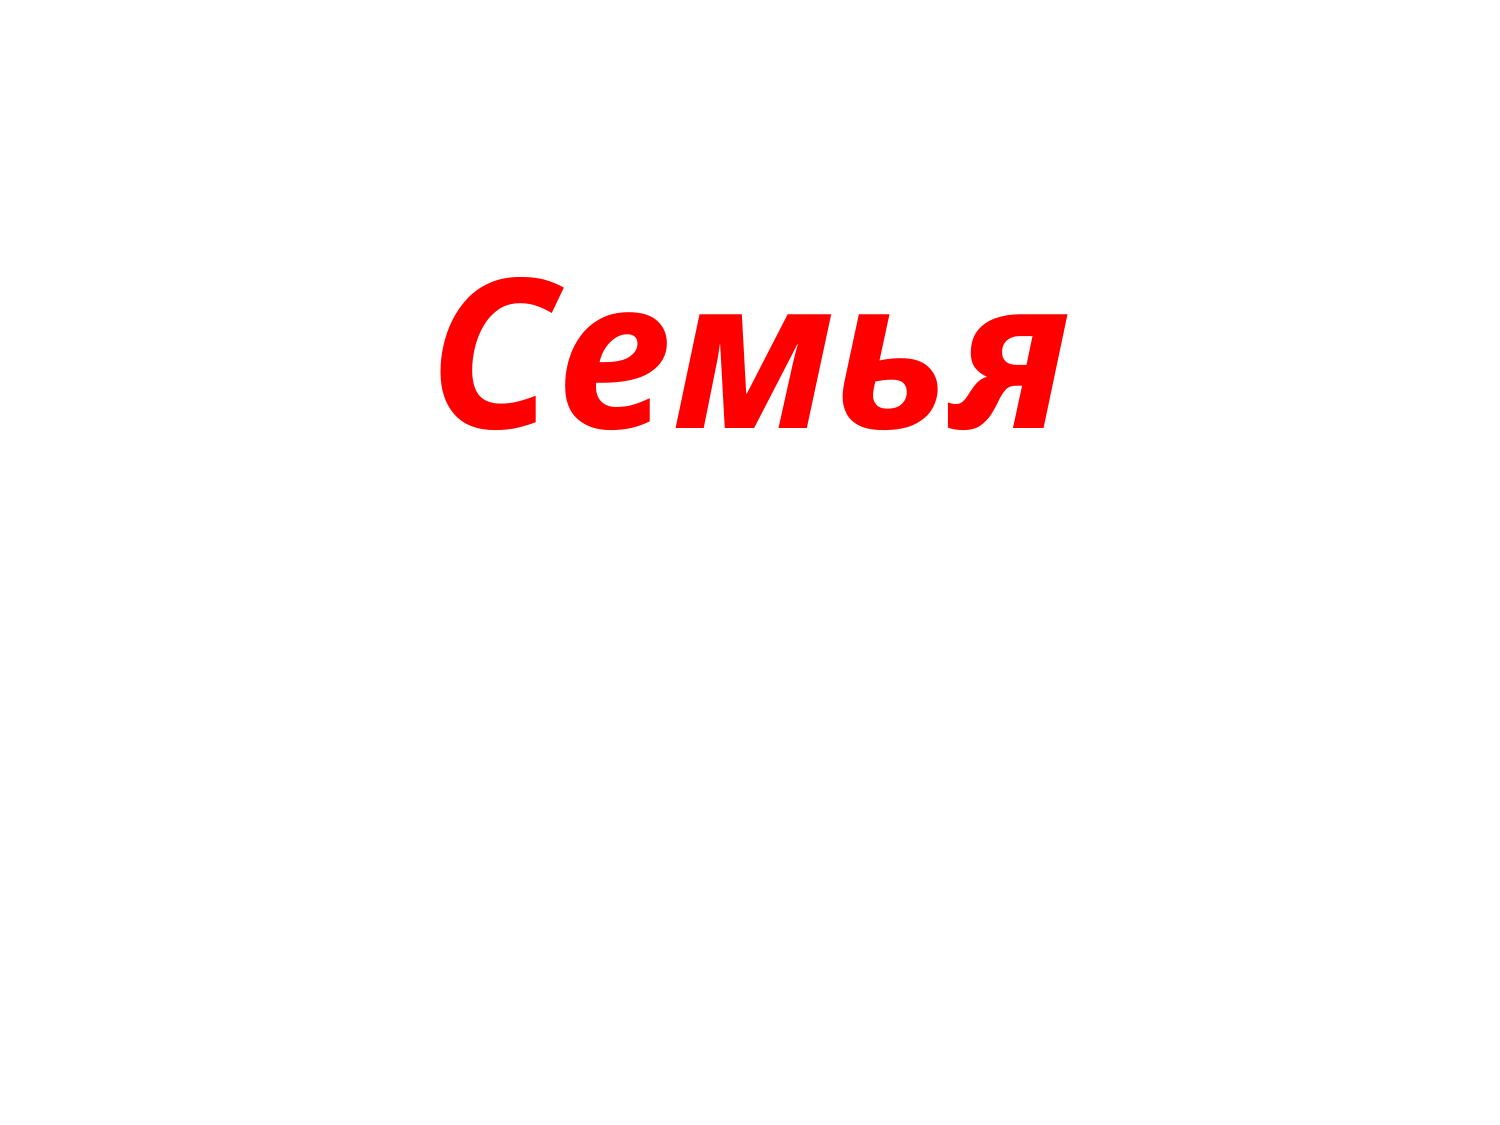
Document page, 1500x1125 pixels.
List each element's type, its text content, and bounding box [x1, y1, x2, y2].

title Семья [75, 45, 1425, 646]
